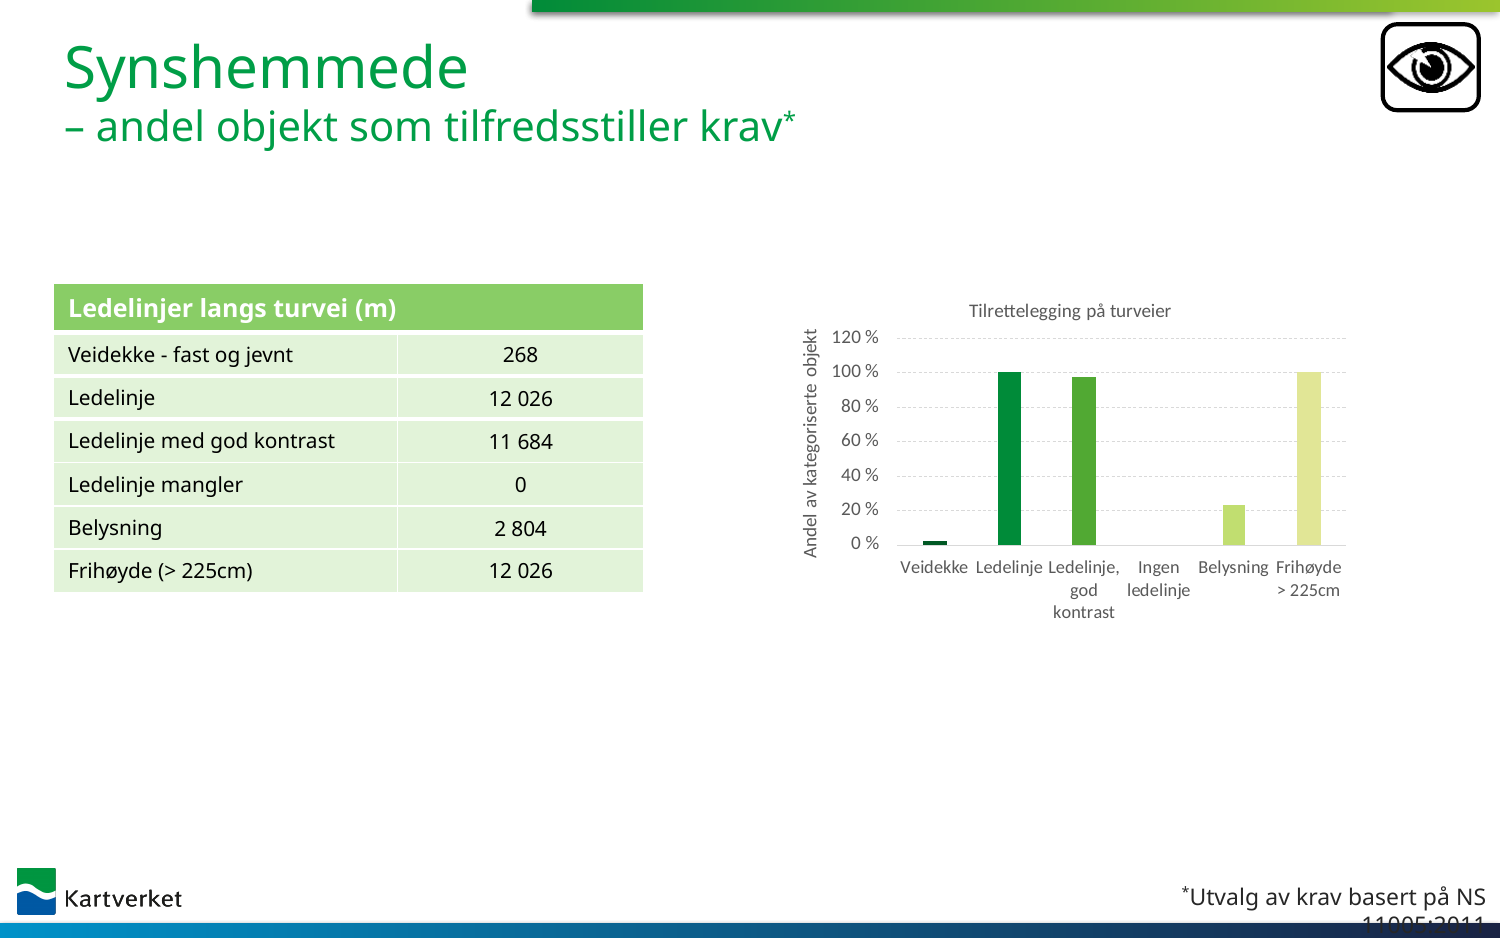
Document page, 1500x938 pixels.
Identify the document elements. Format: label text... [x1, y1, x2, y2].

table_cell 268 [398, 335, 643, 374]
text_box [1382, 24, 1480, 111]
picture [791, 291, 1349, 630]
table_cell 12 026 [398, 550, 643, 592]
table_cell Veidekke - fast og jevnt [54, 335, 397, 374]
table_cell Frihøyde (> 225cm) [54, 550, 397, 592]
table_cell 0 [398, 463, 643, 505]
table_cell 12 026 [398, 378, 643, 417]
table_cell Belysning [54, 507, 397, 548]
table_cell Ledelinje med god kontrast [54, 421, 397, 462]
table_cell 2 804 [398, 507, 643, 548]
table_cell 11 684 [398, 421, 643, 462]
table_header Ledelinjer langs turvei (m) [54, 284, 643, 330]
text_box *Utvalg av krav basert på NS 11005:2011 [1068, 873, 1500, 938]
table_cell Ledelinje [54, 378, 397, 417]
table_cell Ledelinje mangler [54, 463, 397, 505]
text_box Synshemmede – andel objekt som tilfredsstiller krav* [49, 24, 1431, 158]
